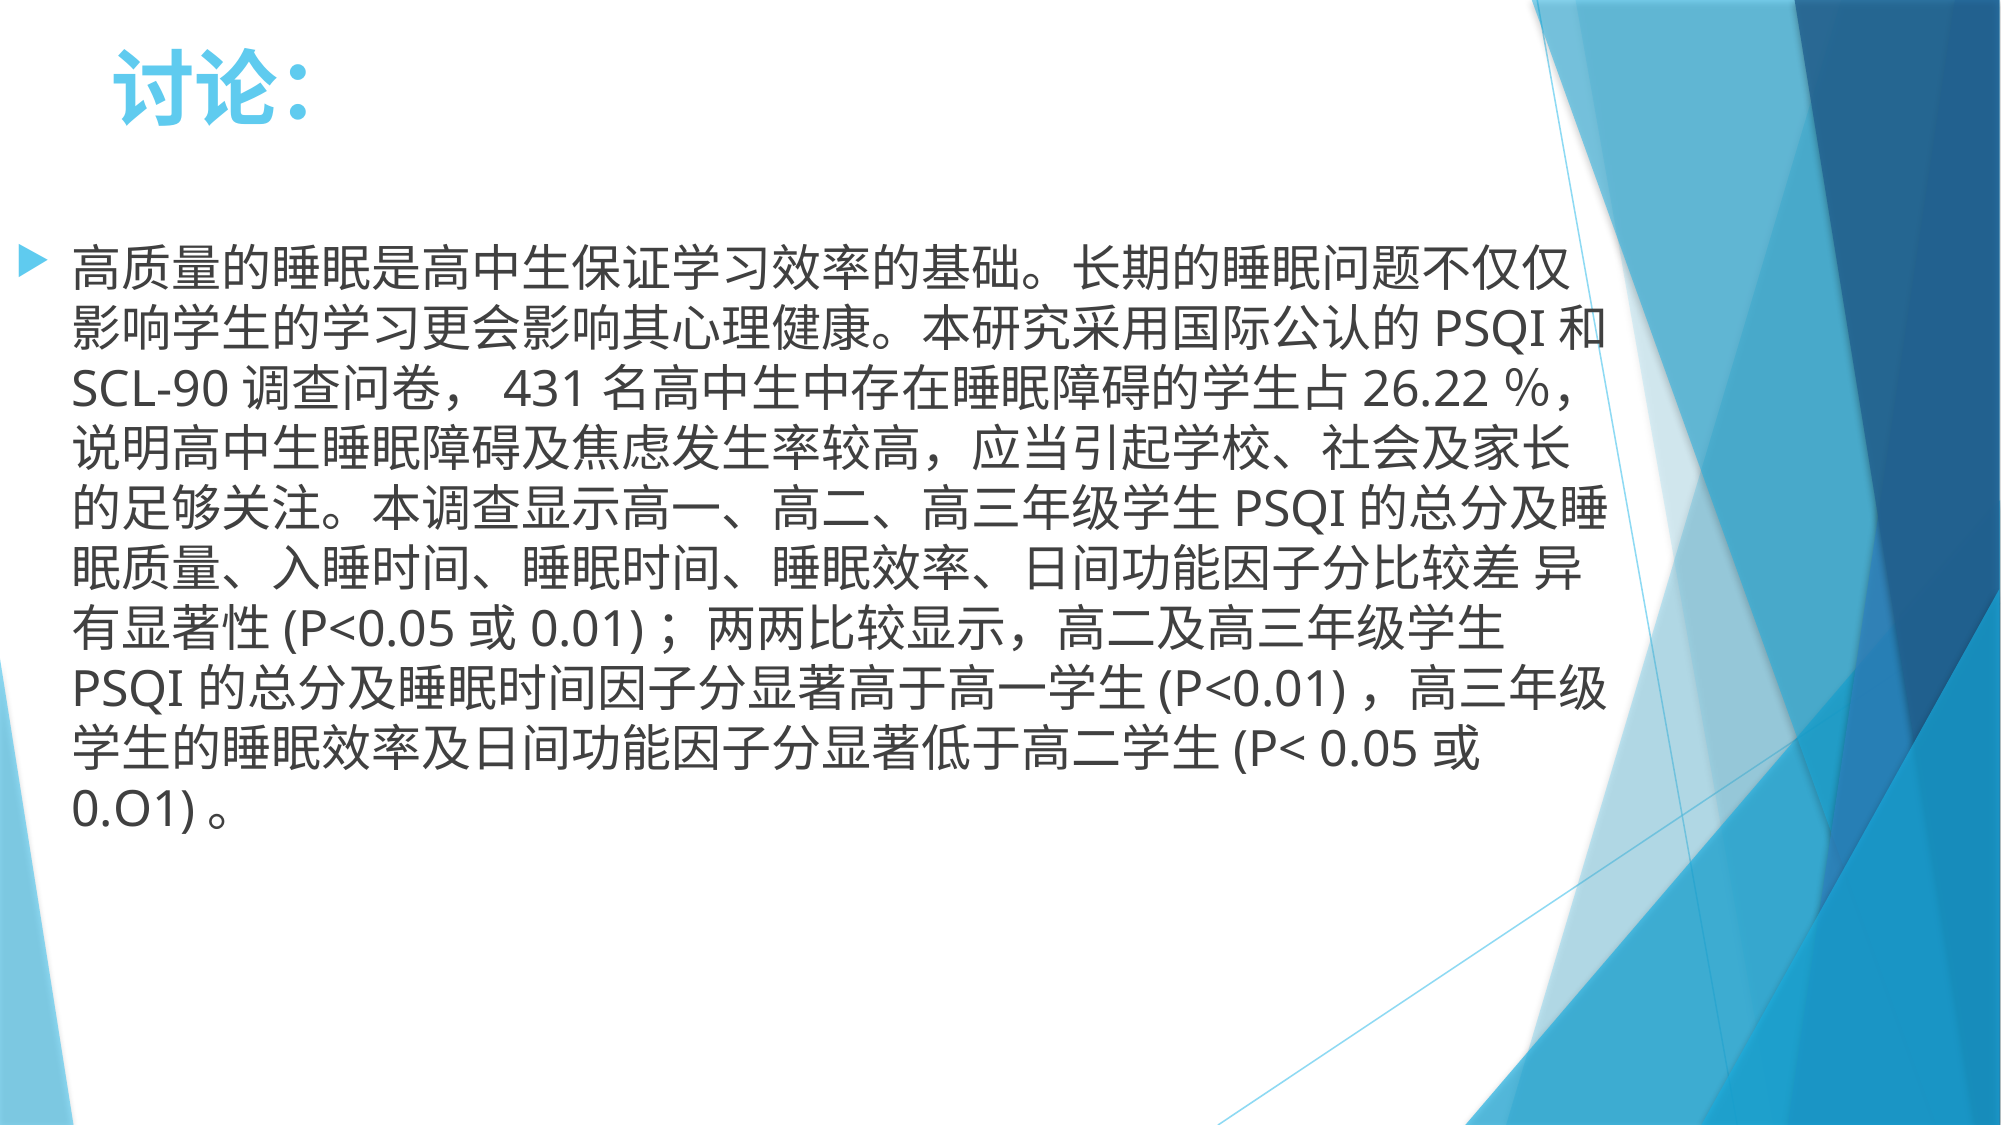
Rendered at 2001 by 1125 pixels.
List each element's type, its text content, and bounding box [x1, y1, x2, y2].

list 高质量的睡眠是高中生保证学习效率的基础。长期的睡眠问题不仅仅影响学生的学习更会影响其心理健康。本研究采用国际公认的PSQI和SCL-90调查问卷，431名高中生中存在睡眠障碍的学生占26.22％， 说明高中生睡眠障碍及焦虑发生率较高，应当引起学校、社会及家长的足够关注。本调查显示高一、高二、高三年级学生PSQI的总分及睡眠质量、入睡时间、睡眠时间、睡眠效率、日间功能因子分比较差 异有显著性(P<0.05或0.01)；两两比较显示，高二及高三年级学生 PSQI的总分及睡眠时间因子分显著高于高一学生(P<0.01)，高三年级学生的睡眠效率及日间功能因子分显著低于高二学生(P< 0.05或 0.O1)。 [0, 228, 1628, 992]
title 讨论： [96, 28, 1507, 228]
